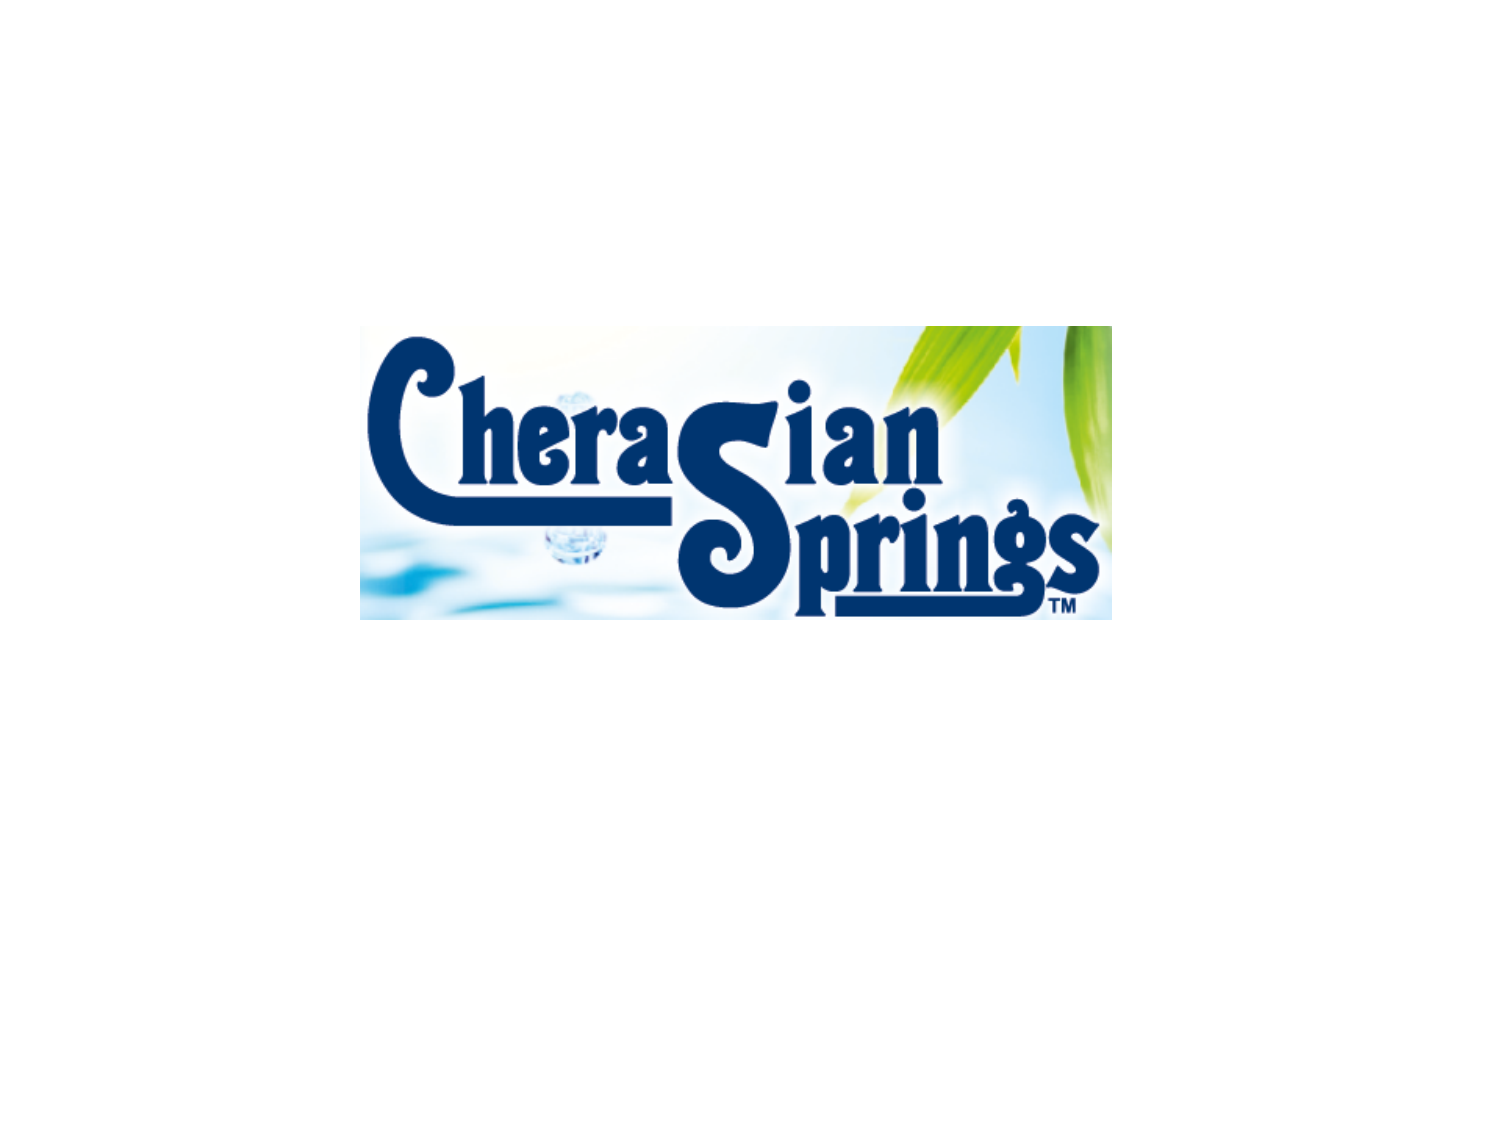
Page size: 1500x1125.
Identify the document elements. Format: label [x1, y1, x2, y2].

picture [359, 325, 1112, 621]
